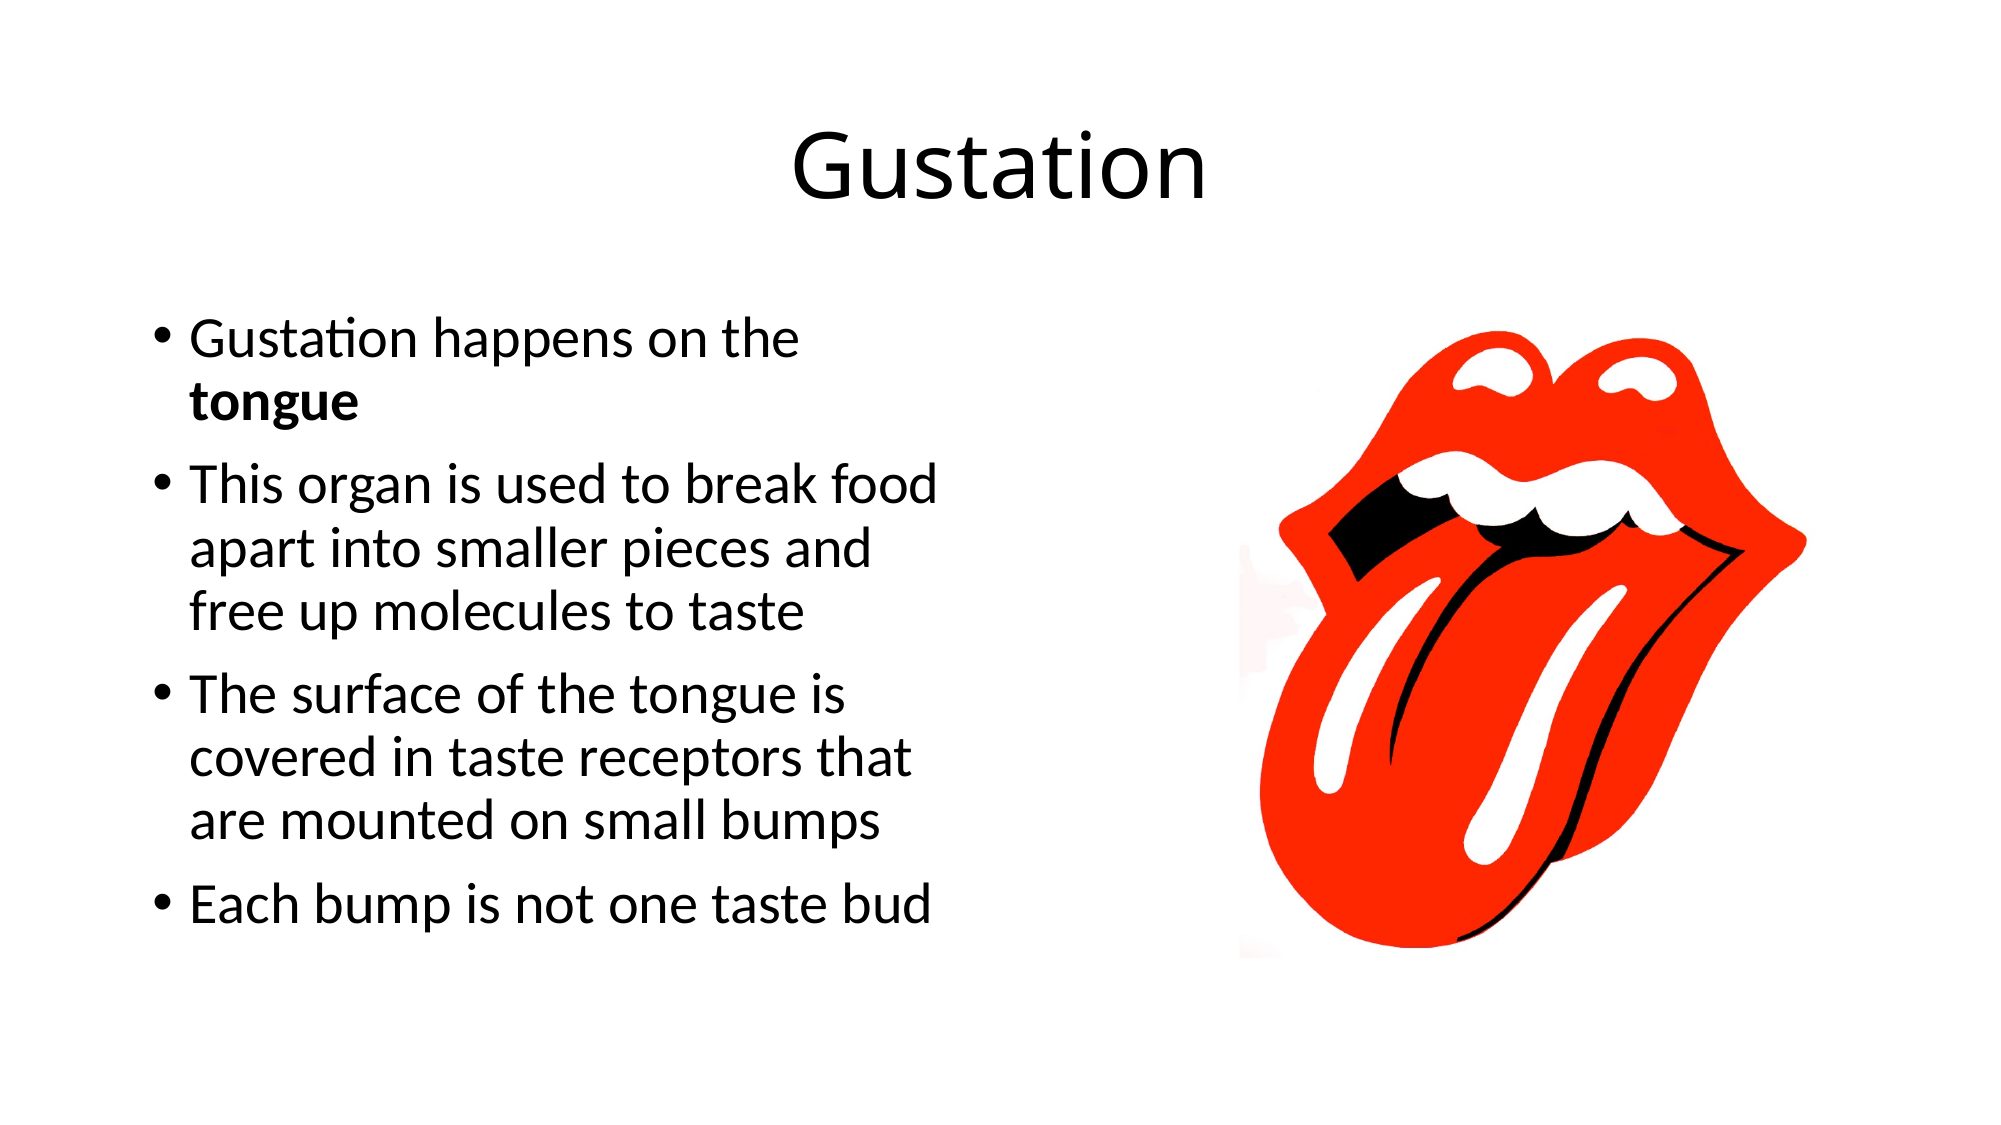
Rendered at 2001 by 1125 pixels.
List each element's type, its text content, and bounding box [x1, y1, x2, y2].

title Gustation [137, 59, 1863, 278]
picture [1215, 277, 1819, 991]
list Gustation happens on the tongue This organ is used to break food apart into smaller pieces and free up molecules to taste The surface of the tongue is covered in taste receptors that are mounted on small bumps Each bump is not one taste bud [137, 299, 988, 1014]
